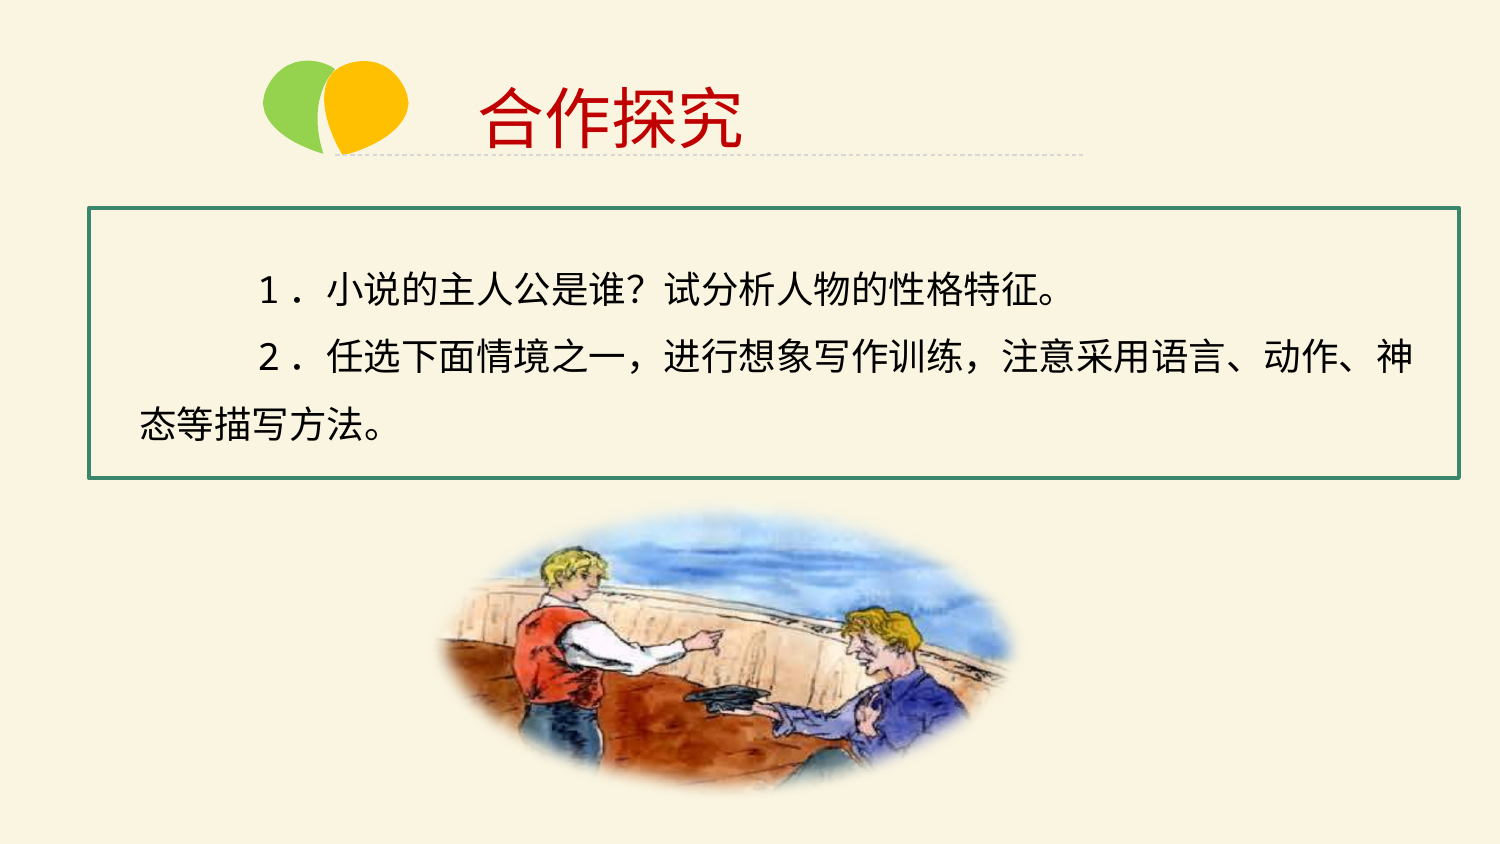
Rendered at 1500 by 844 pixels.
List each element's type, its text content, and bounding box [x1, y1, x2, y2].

picture [426, 494, 1029, 801]
text_box [323, 60, 410, 154]
text_box [88, 208, 1459, 478]
text_box 合作探究 [462, 69, 1203, 164]
text_box [261, 59, 336, 156]
